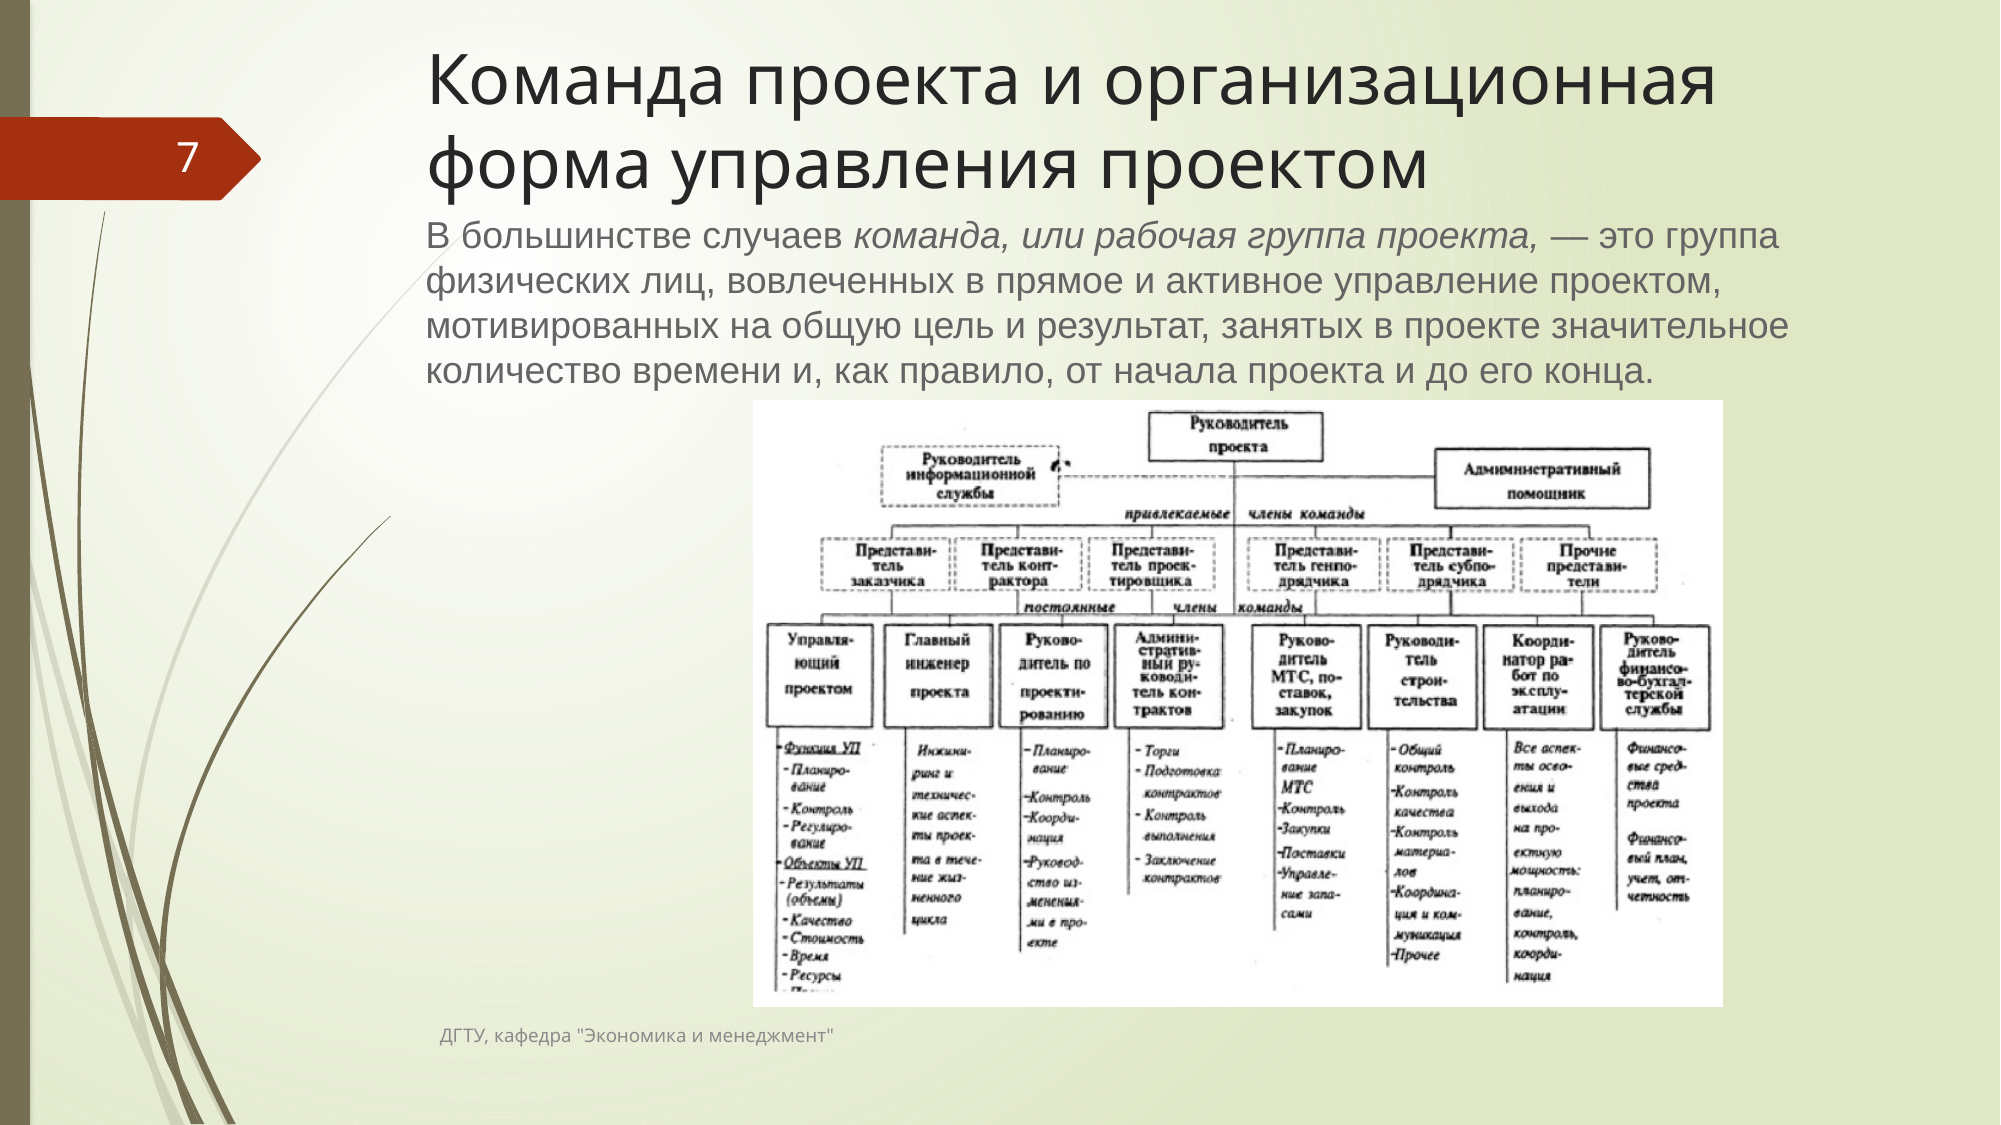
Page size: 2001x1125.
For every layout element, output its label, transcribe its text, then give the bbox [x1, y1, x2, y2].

footer ДГТУ, кафедра "Экономика и менеджмент" [424, 1006, 1675, 1067]
text_box В большинстве случаев команда, или рабочая группа проекта, — это группа физических лиц, вовлеченных в прямое и активное управление проектом, мотивированных на общую цель и результат, занятых в проекте значительное количество времени и, как правило, от начала проекта и до его конца. [410, 203, 2000, 398]
slide_number 7 [87, 129, 216, 190]
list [753, 399, 1723, 1007]
title Команда проекта и организационная форма управления проектом [411, 27, 1888, 203]
